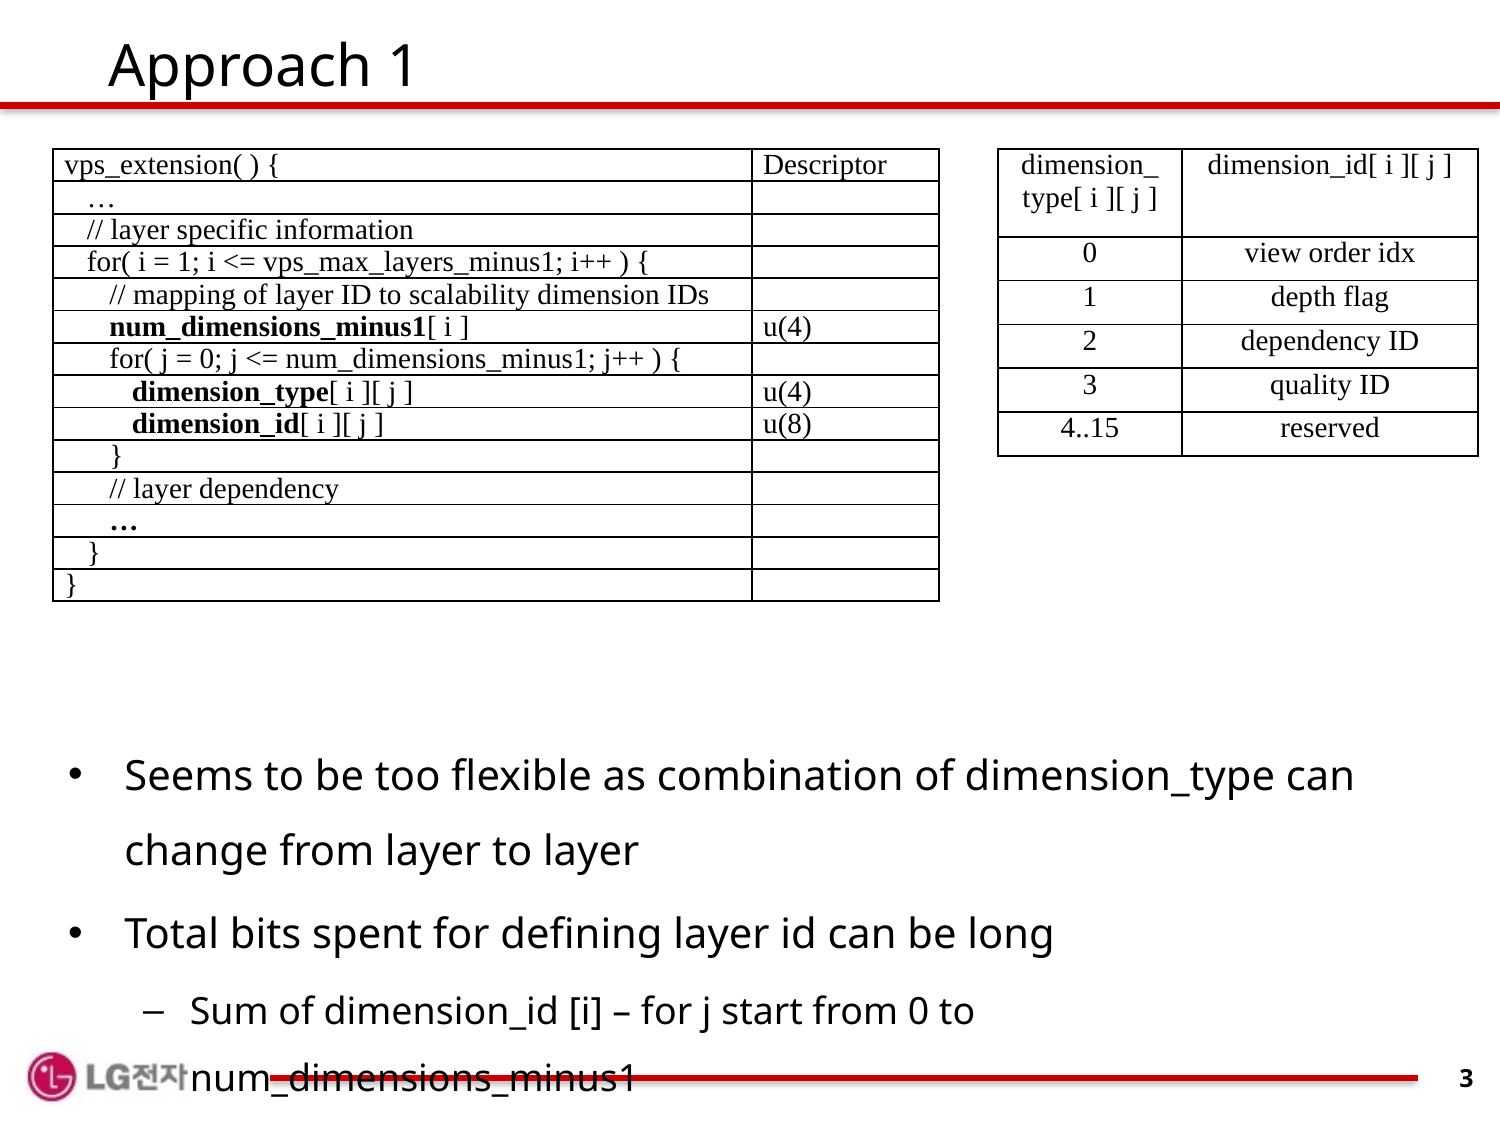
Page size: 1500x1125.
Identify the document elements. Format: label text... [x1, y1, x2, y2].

slide_number 3 [1417, 1054, 1489, 1114]
table_cell [753, 182, 938, 213]
table_cell u(4) [753, 311, 938, 342]
table_cell [753, 215, 938, 245]
table_cell for( i = 1; i <= vps_max_layers_minus1; i++ ) { [54, 247, 751, 277]
table_header Descriptor [753, 150, 938, 180]
table_cell dimension_type[ i ][ j ] [54, 376, 751, 407]
table_cell } [54, 570, 751, 600]
table_cell … [54, 505, 751, 536]
table_cell [753, 538, 938, 568]
table_cell } [54, 441, 751, 471]
table_cell // layer dependency [54, 473, 751, 504]
table_cell // mapping of layer ID to scalability dimension IDs [54, 279, 751, 310]
table_cell [753, 505, 938, 536]
picture [0, 1037, 249, 1125]
table_cell // layer specific information [54, 215, 751, 245]
table_cell u(4) [753, 376, 938, 407]
list Seems to be too flexible as combination of dimension_type can change from layer to layer Total bits spent for defining layer id can be long Sum of dimension_id [i] – for j start from 0 to num_dimensions_minus1 [52, 715, 1436, 1048]
table_cell } [54, 538, 751, 568]
table_cell … [54, 182, 751, 213]
table_cell [753, 279, 938, 310]
table_cell [753, 344, 938, 374]
table_cell num_dimensions_minus1[ i ] [54, 311, 751, 342]
title Approach 1 [93, 32, 1243, 94]
table_cell [753, 473, 938, 504]
table_cell [753, 441, 938, 471]
table_cell dimension_id[ i ][ j ] [54, 408, 751, 439]
table_cell 0 [999, 238, 1181, 280]
table_header vps_extension( ) { [54, 150, 751, 180]
table_cell [753, 247, 938, 277]
table_cell 2 [999, 325, 1181, 367]
table_cell view order idx [1183, 238, 1477, 280]
table_header dimension_ type[ i ][ j ] [999, 150, 1181, 236]
table_cell depth flag [1183, 281, 1477, 324]
table_cell 3 [999, 369, 1181, 411]
table_cell 1 [999, 281, 1181, 324]
table_header dimension_id[ i ][ j ] [1183, 150, 1477, 236]
table_cell 4..15 [999, 413, 1181, 455]
table_cell [753, 570, 938, 600]
table_cell dependency ID [1183, 325, 1477, 367]
table_cell u(8) [753, 408, 938, 439]
table_cell for( j = 0; j <= num_dimensions_minus1; j++ ) { [54, 344, 751, 374]
table_cell quality ID [1183, 369, 1477, 411]
table_cell reserved [1183, 413, 1477, 455]
